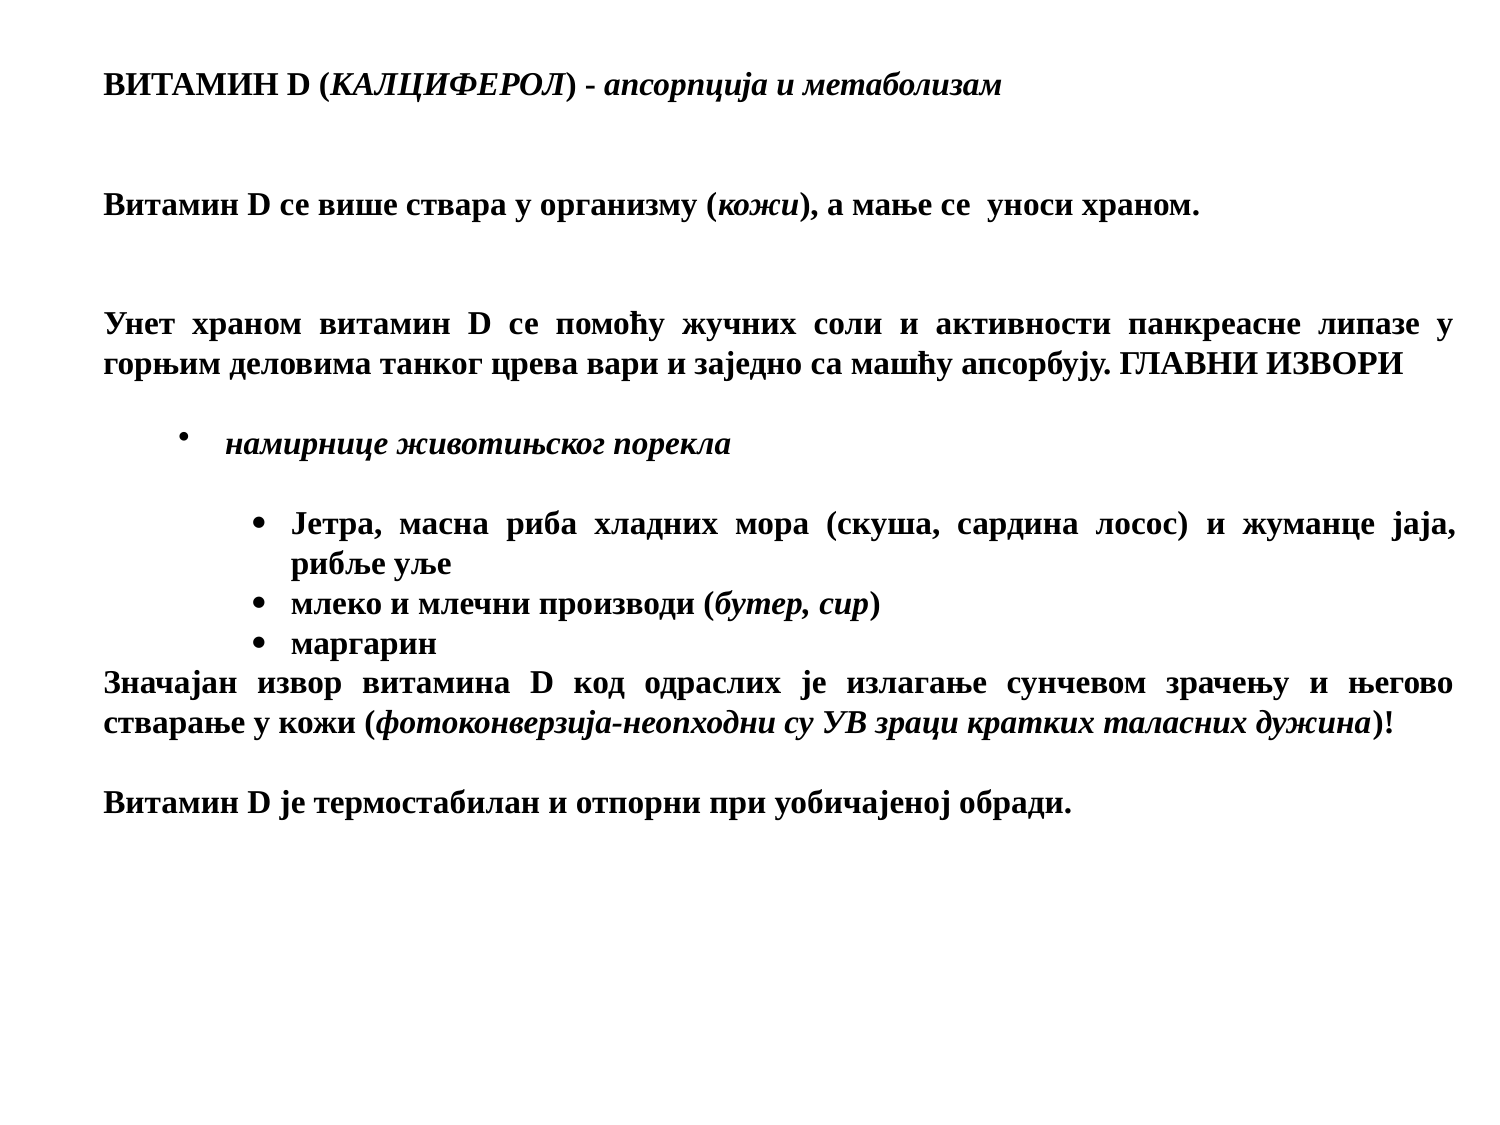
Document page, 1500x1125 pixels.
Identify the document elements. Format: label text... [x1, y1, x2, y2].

text_box ВИТАМИН D (КАЛЦИФЕРОЛ) - апсорпција и метаболизам Витамин D се више ствара у организму (кожи), а мање се уноси храном. Унет храном витамин D се помоћу жучних соли и активности панкреасне липазе у горњим деловима танког црева вари и заједно са машћу апсорбују. ГЛАВНИ ИЗВОРИ намирнице животињског порекла · Јетра, масна риба хладних мора (скуша, сардина лосос) и жуманце јаја, рибље уље · млеко и млечни производи (бутер, сир) · маргарин Значајан извор витамина D код одраслих је излагање сунчевом зрачењу и његово стварање у кожи (фотоконверзија-неопходни су УВ зраци кратких таласних дужина)! Витамин D је термостабилан и отпорни при уобичајеној обради. [88, 54, 1471, 868]
